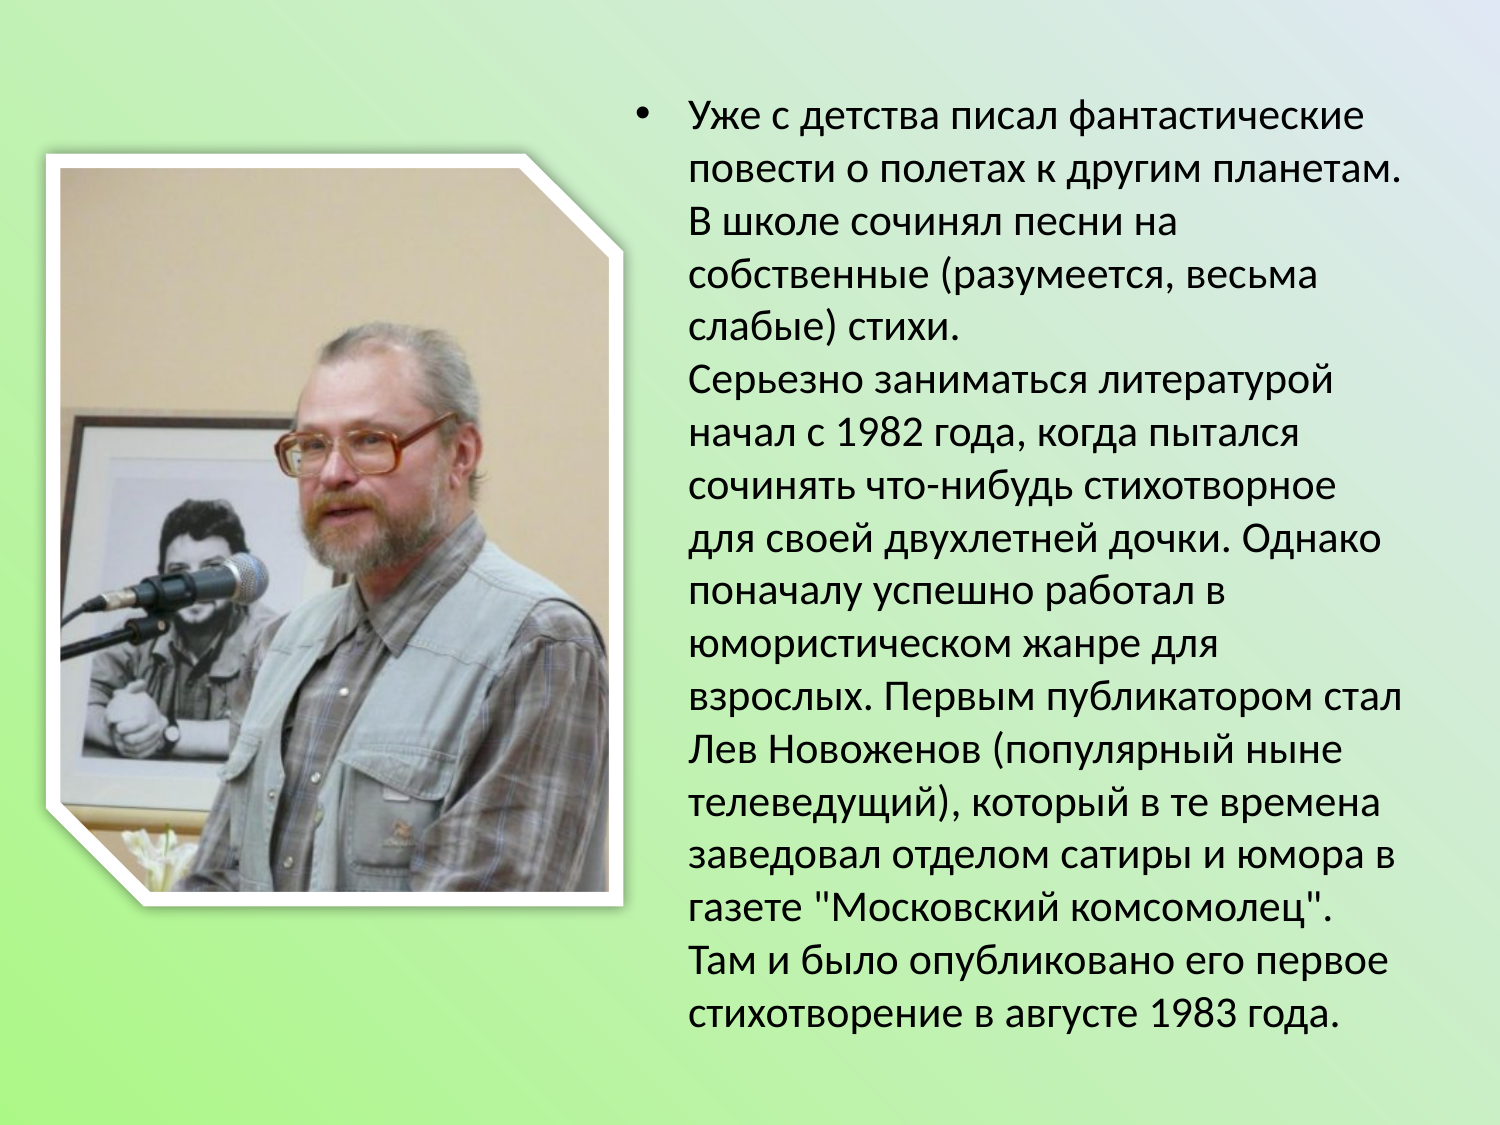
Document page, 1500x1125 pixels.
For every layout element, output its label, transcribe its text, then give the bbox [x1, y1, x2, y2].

picture [52, 160, 617, 900]
list Уже с детства писал фантастические повести о полетах к другим планетам. В школе сочинял песни на собственные (разумеется, весьма слабые) стихи. Серьезно заниматься литературой начал с 1982 года, когда пытался сочинять что-нибудь стихотворное для своей двухлетней дочки. Однако поначалу успешно работал в юмористическом жанре для взрослых. Первым публикатором стал Лев Новоженов (популярный ныне телеведущий), который в те времена заведовал отделом сатиры и юмора в газете "Московский комсомолец". Там и было опубликовано его первое стихотворение в августе 1983 года. [620, 78, 1425, 1059]
